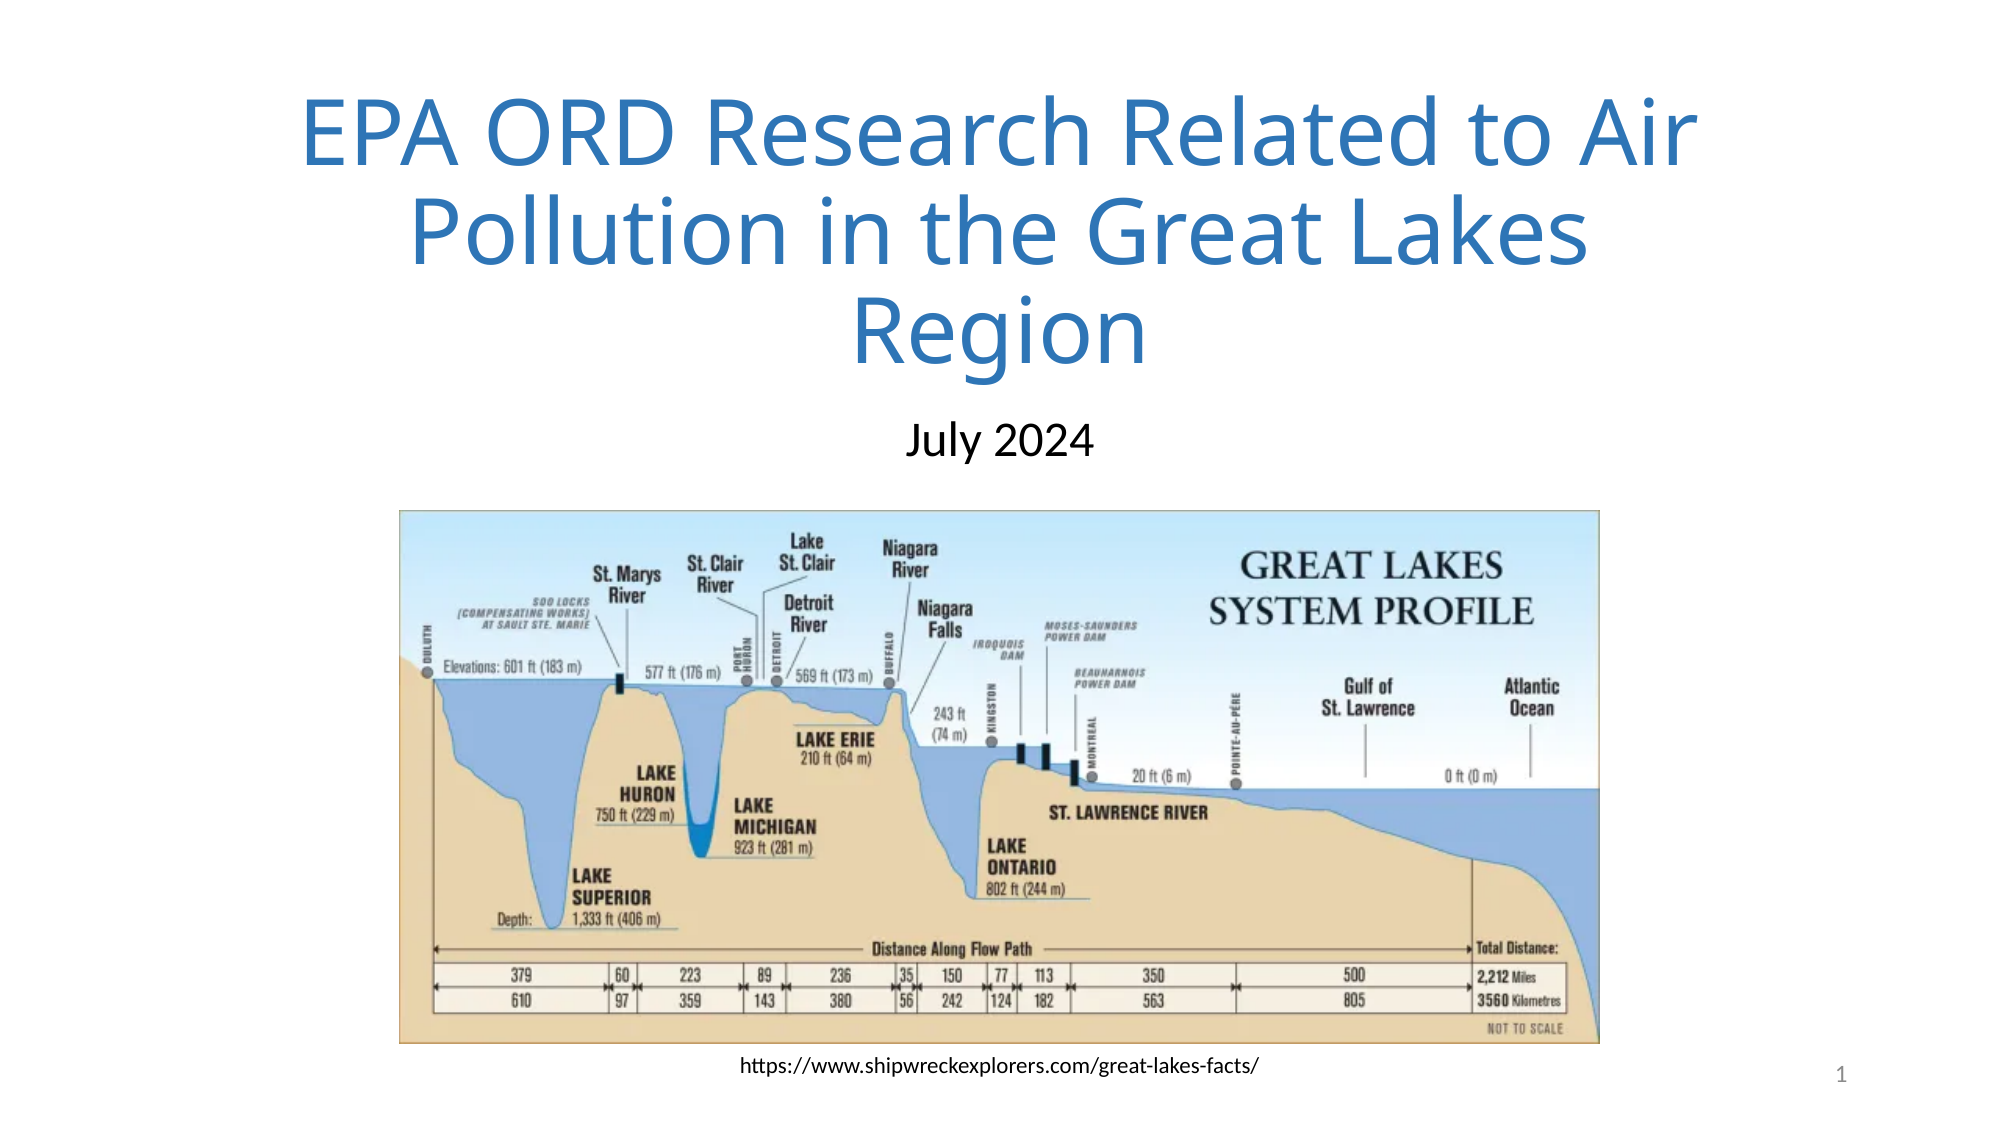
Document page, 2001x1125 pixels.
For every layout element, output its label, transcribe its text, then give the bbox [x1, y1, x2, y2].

picture [399, 510, 1600, 1044]
subtitle July 2024 [249, 406, 1750, 678]
title EPA ORD Research Related to Air Pollution in the Great Lakes Region [249, 0, 1750, 391]
slide_number 1 [1412, 1042, 1863, 1103]
text_box https://www.shipwreckexplorers.com/great-lakes-facts/ [622, 1044, 1378, 1085]
